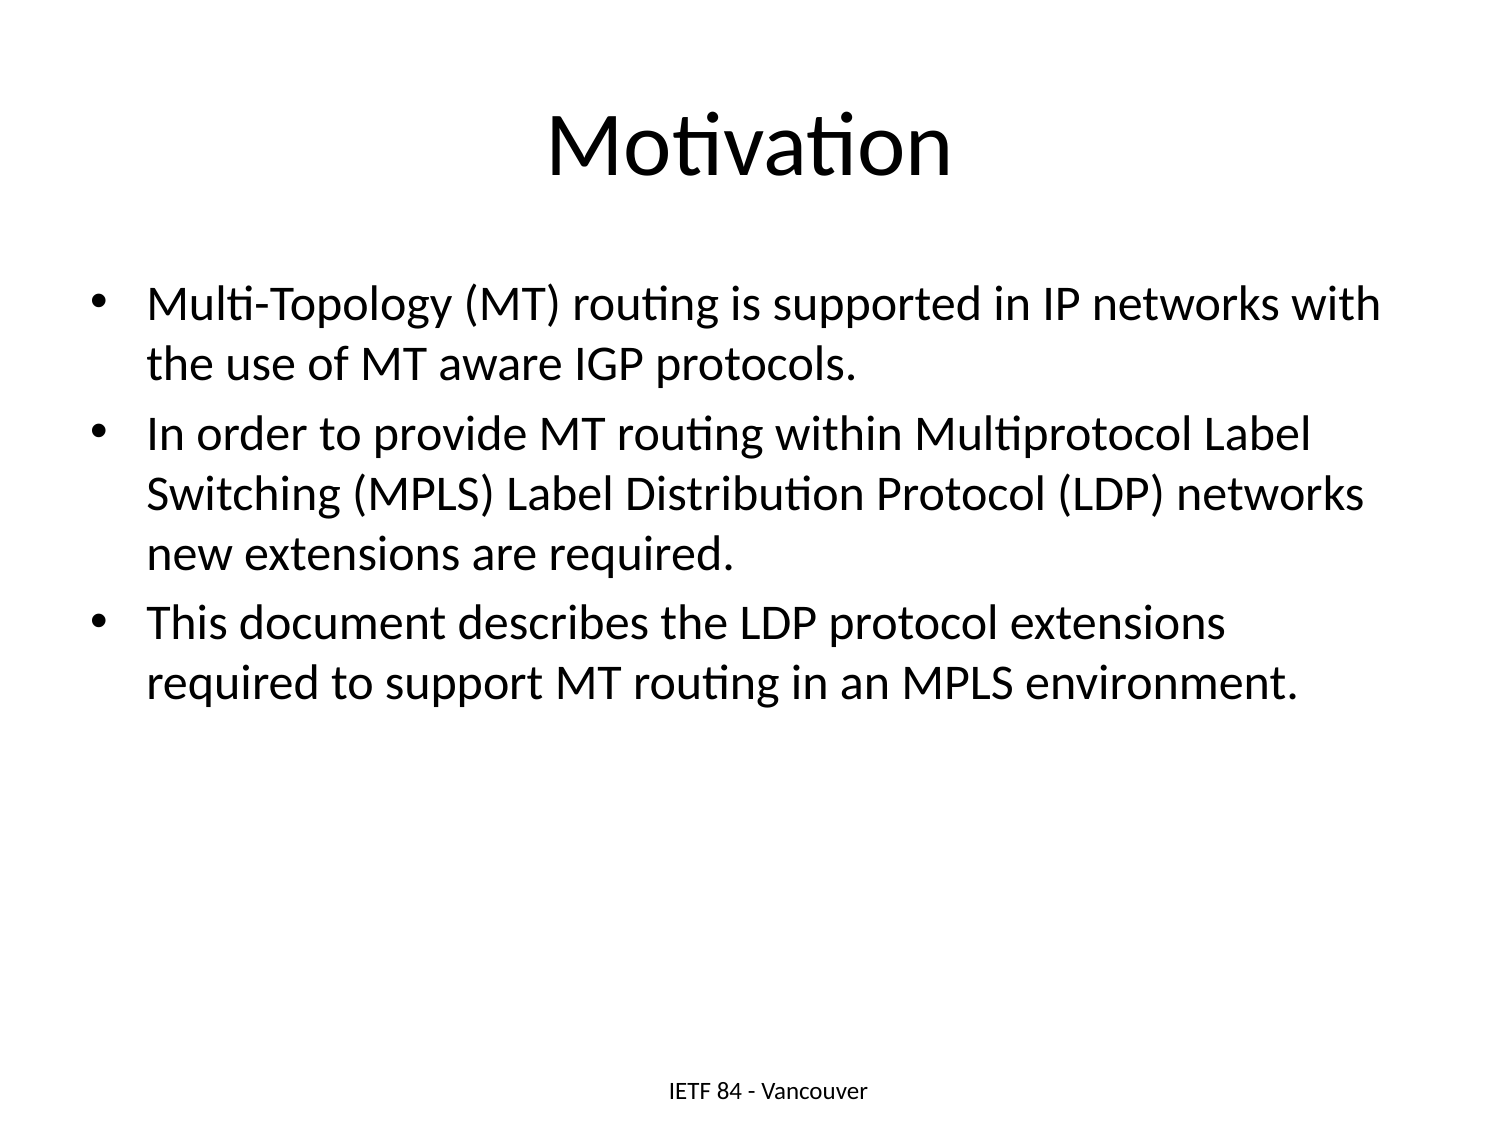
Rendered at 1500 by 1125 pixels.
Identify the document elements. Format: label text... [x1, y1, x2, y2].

list Multi-Topology (MT) routing is supported in IP networks with the use of MT aware IGP protocols. In order to provide MT routing within Multiprotocol Label Switching (MPLS) Label Distribution Protocol (LDP) networks new extensions are required. This document describes the LDP protocol extensions required to support MT routing in an MPLS environment. [75, 262, 1425, 1005]
title Motivation [75, 45, 1425, 233]
text_box IETF 84 - Vancouver [525, 1067, 1013, 1112]
